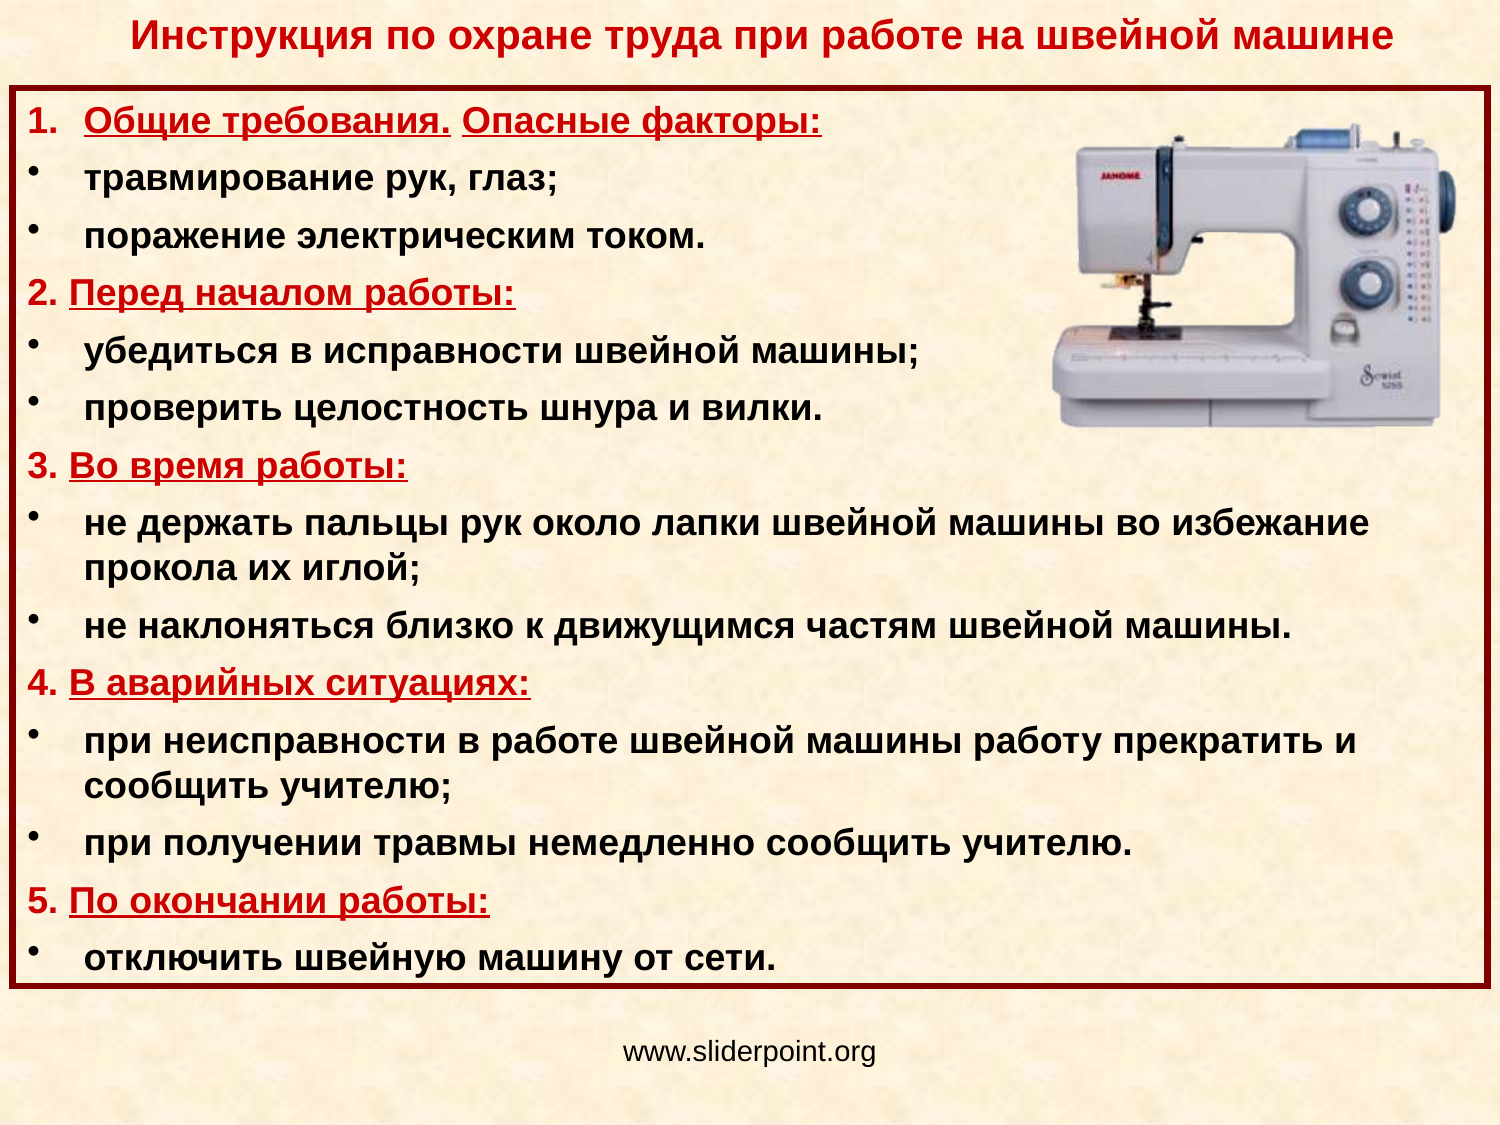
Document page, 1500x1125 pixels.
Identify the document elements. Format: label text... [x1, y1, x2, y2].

text_box Общие требования. Опасные факторы: травмирование рук, глаз; поражение электрическим током. 2. Перед началом работы: убедиться в исправности швейной машины; проверить целостность шнура и вилки. 3. Во время работы: не держать пальцы рук около лапки швейной машины во избежание прокола их иглой; не наклоняться близко к движущимся частям швейной машины. 4. В аварийных ситуациях: при неисправности в работе швейной машины работу прекратить и сообщить учителю; при получении травмы немедленно сообщить учителю. 5. По окончании работы: отключить швейную машину от сети. [12, 88, 1488, 986]
text_box Инструкция по охране труда при работе на швейной машине [24, 0, 1500, 65]
picture [0, 0, 1500, 1125]
footer www.sliderpoint.org [512, 1024, 988, 1103]
